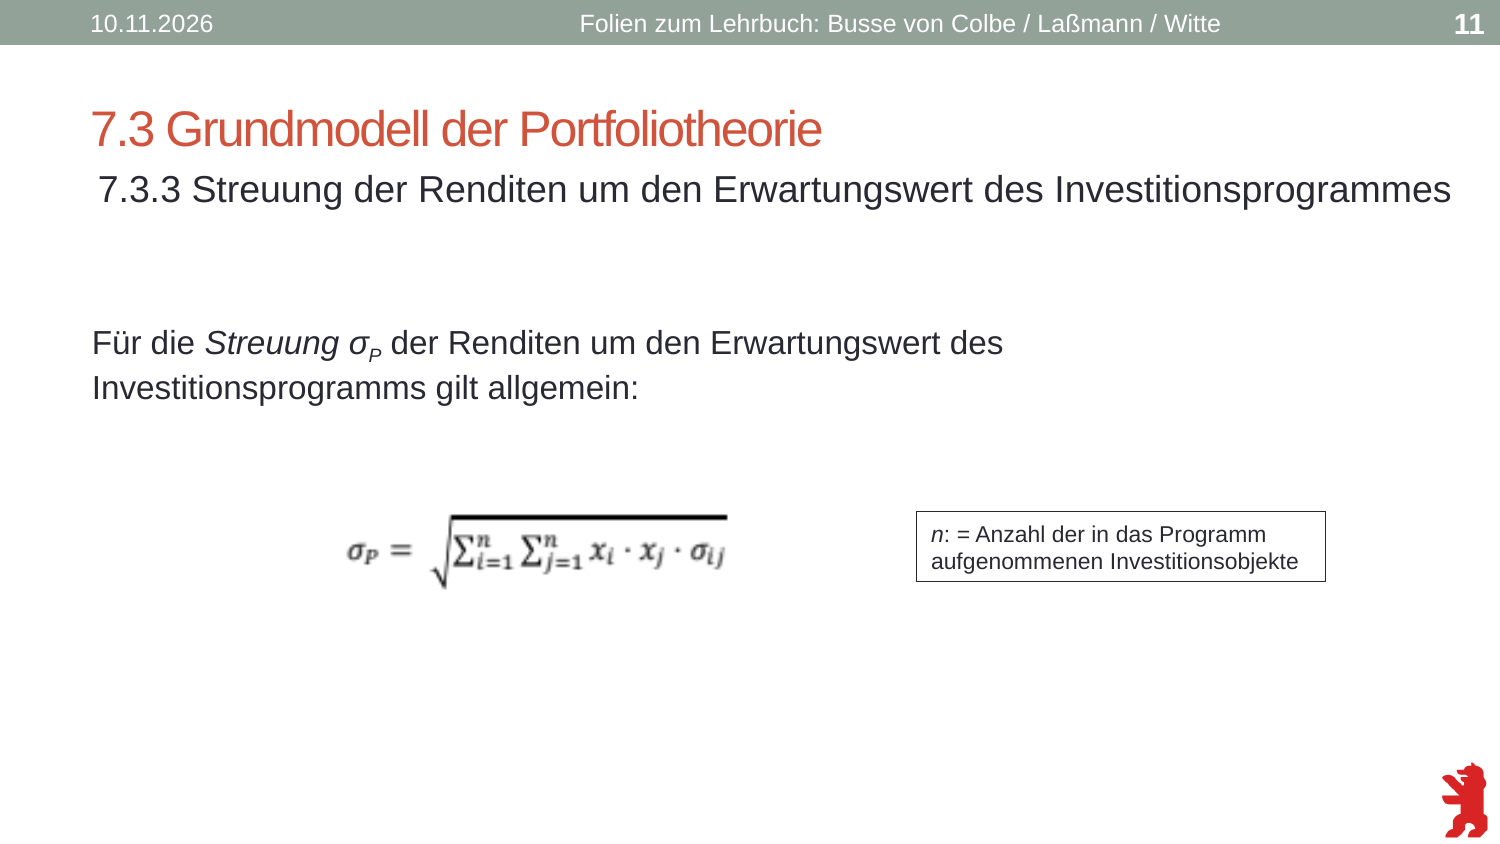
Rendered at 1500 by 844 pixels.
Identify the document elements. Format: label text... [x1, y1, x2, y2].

picture [1434, 760, 1500, 844]
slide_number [75, 2, 550, 43]
slide_number 11 [1325, 2, 1500, 43]
text_box n: = Anzahl der in das Programm aufgenommenen Investitionsobjekte [916, 511, 1326, 582]
text_box 7.3.3 Streuung der Renditen um den Erwartungswert des Investitionsprogrammes [83, 157, 1468, 217]
text_box Für die Streuung σP der Renditen um den Erwartungswert des Investitionsprogramms gilt allgemein: [77, 313, 1029, 454]
title 7.3 Grundmodell der Portfoliotheorie [75, 65, 1425, 188]
picture [306, 481, 766, 630]
footer Folien zum Lehrbuch: Busse von Colbe / Laßmann / Witte [562, 2, 1238, 43]
